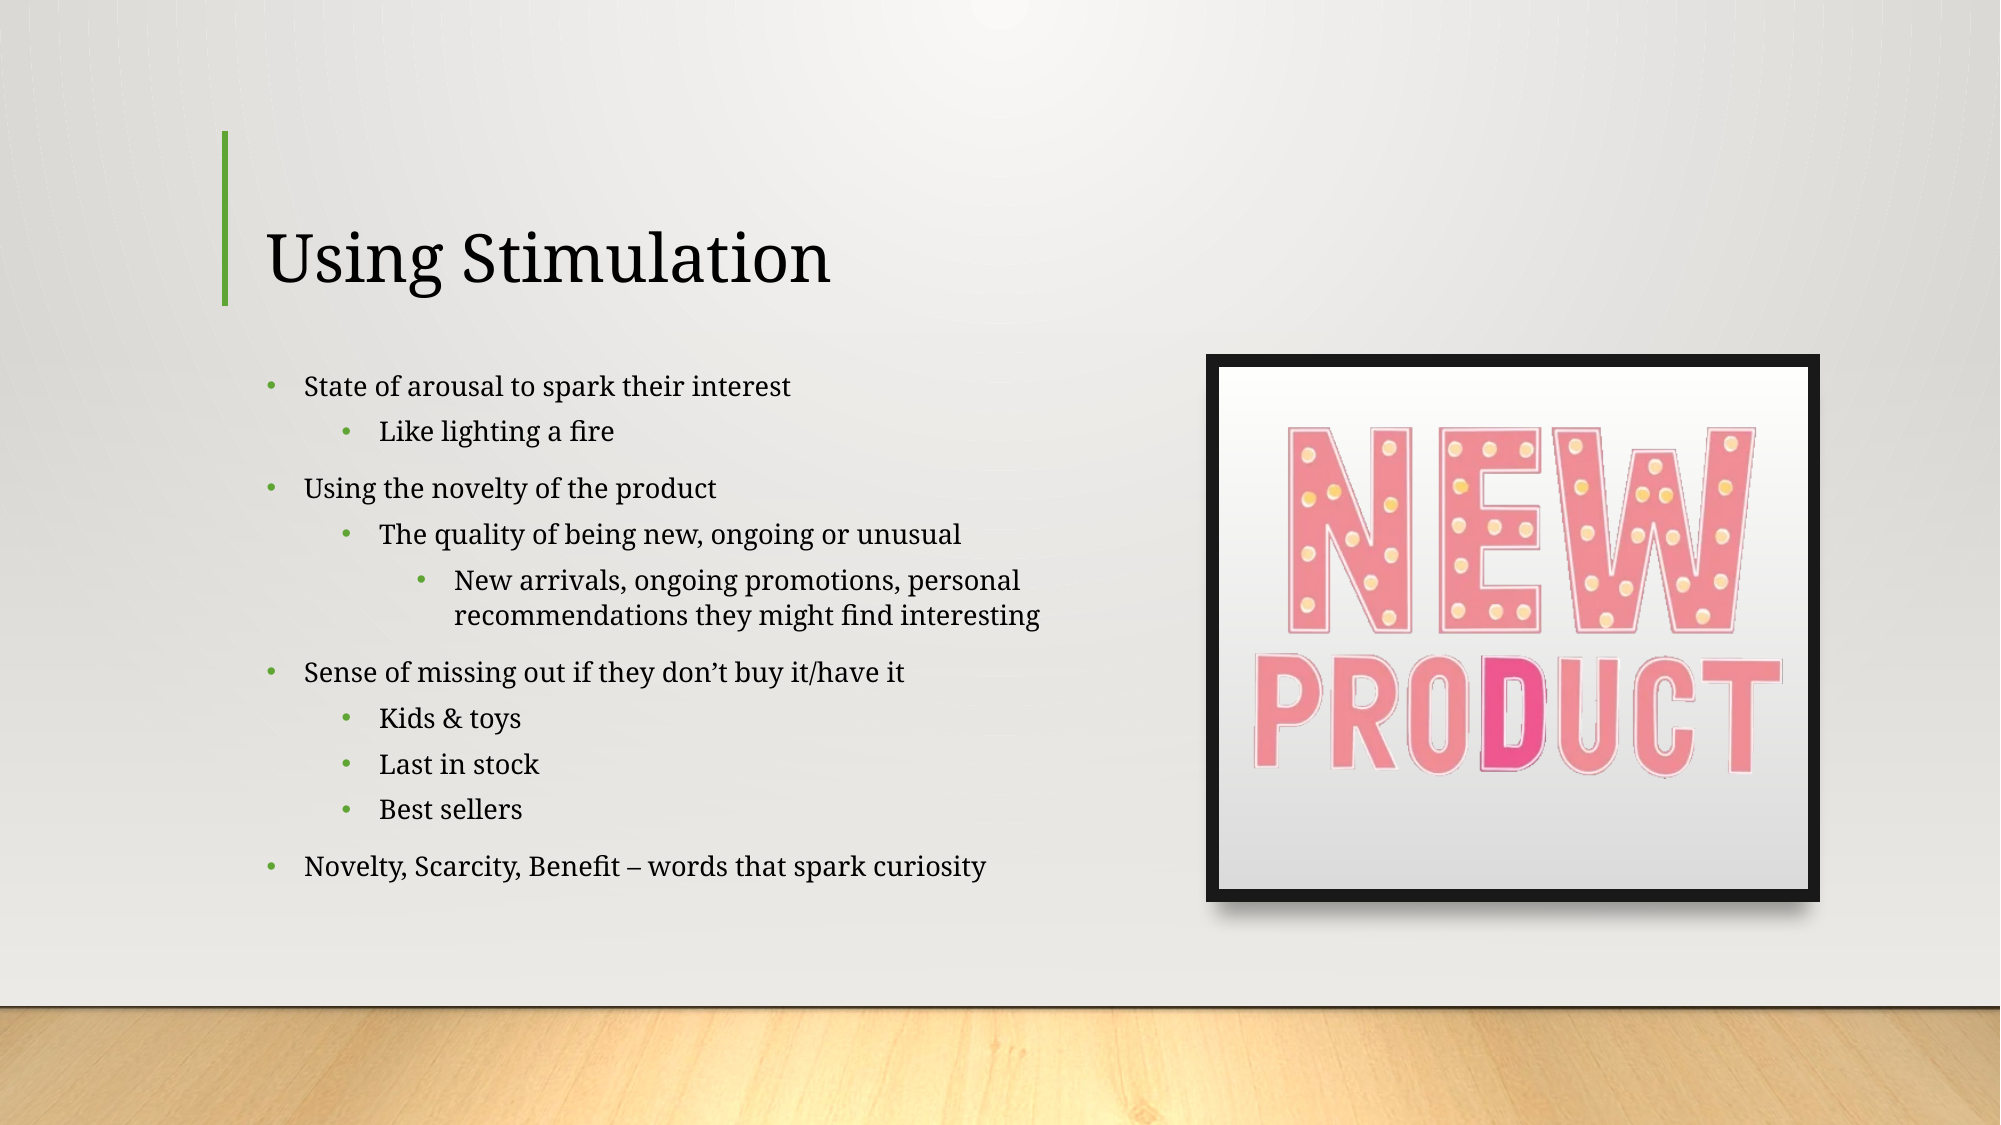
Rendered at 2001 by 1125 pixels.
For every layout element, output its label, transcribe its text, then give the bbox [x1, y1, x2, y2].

list State of arousal to spark their interest Like lighting a fire Using the novelty of the product The quality of being new, ongoing or unusual New arrivals, ongoing promotions, personal recommendations they might find interesting Sense of missing out if they don’t buy it/have it Kids & toys Last in stock Best sellers Novelty, Scarcity, Benefit – words that spark curiosity [251, 358, 1130, 897]
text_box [1212, 358, 1815, 897]
title Using Stimulation [251, 131, 1814, 305]
picture [0, 1006, 2000, 1125]
picture [1238, 385, 1787, 870]
